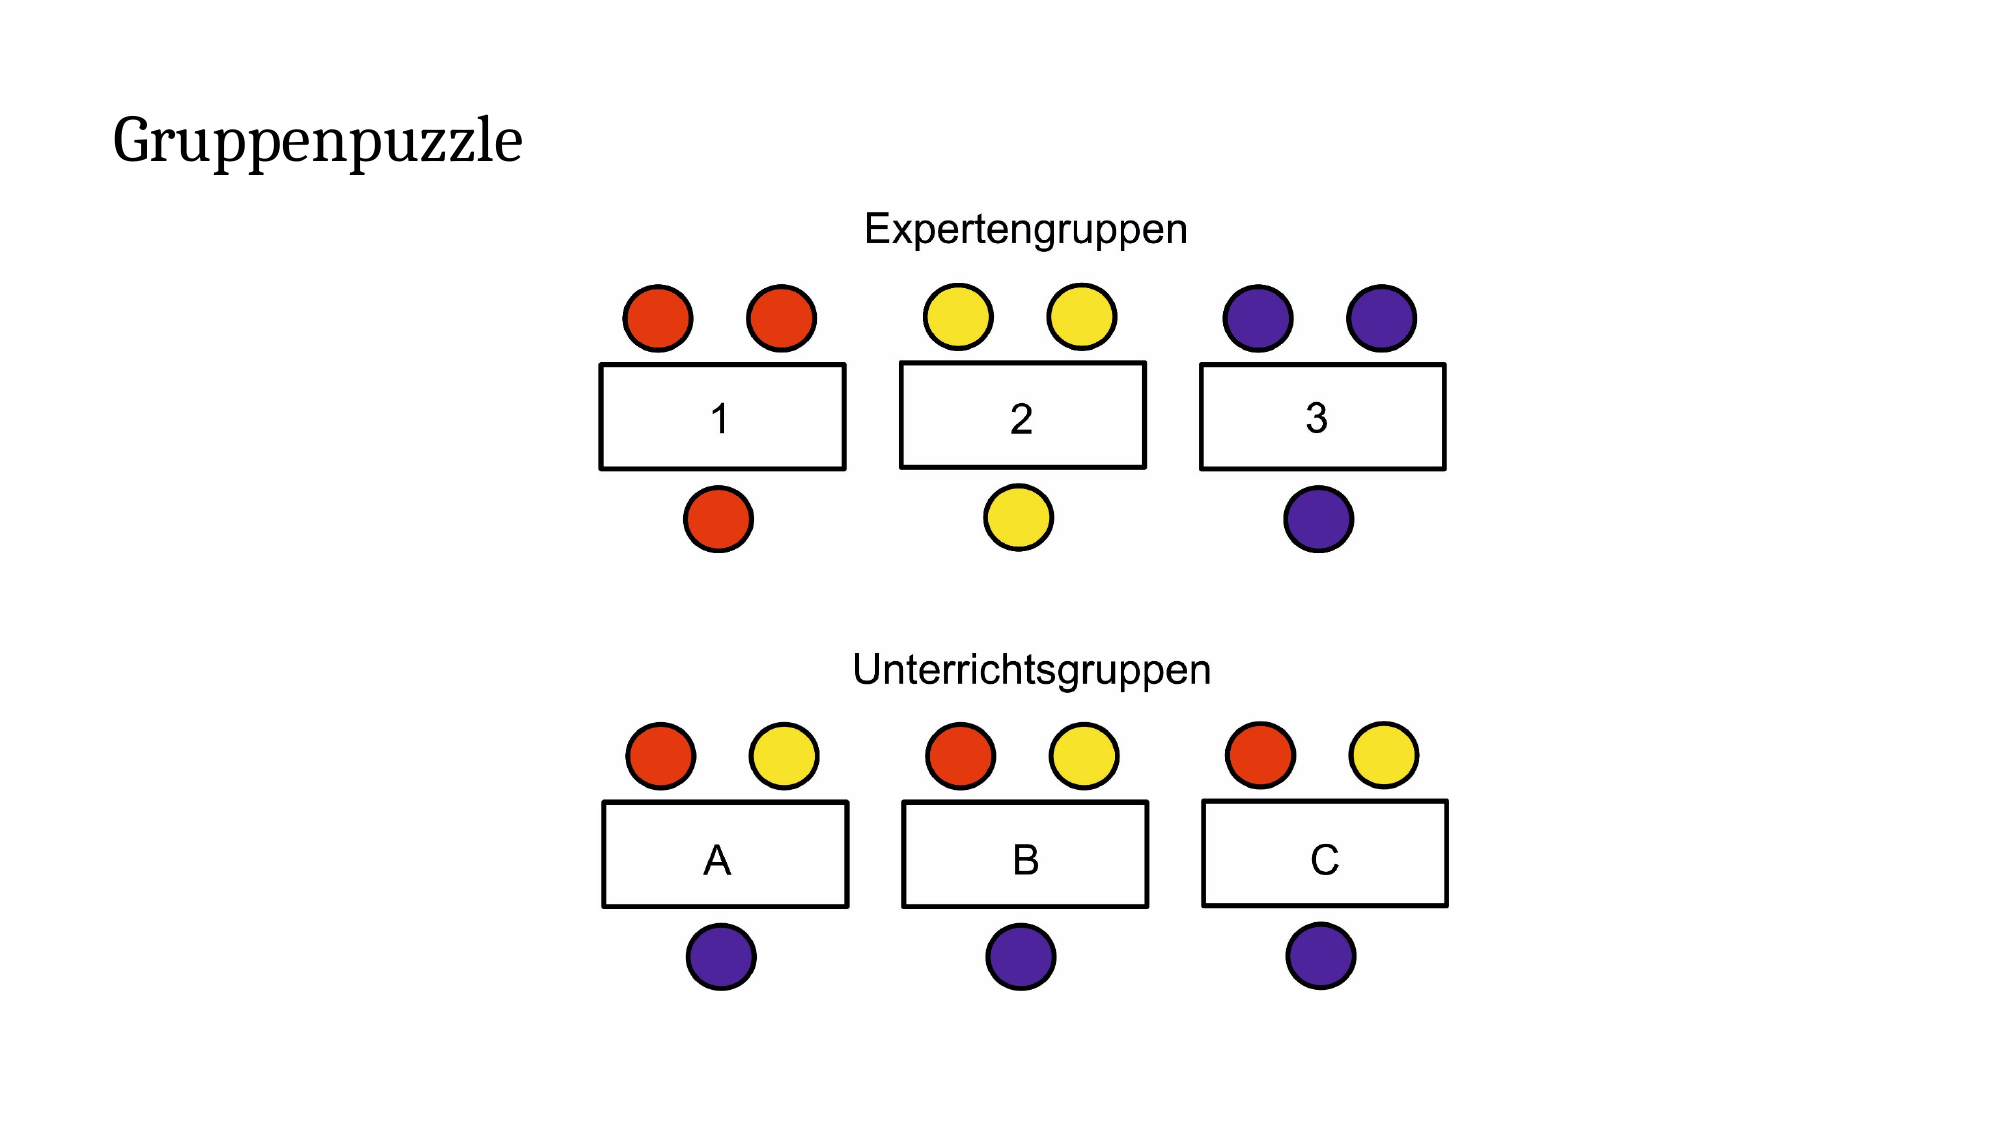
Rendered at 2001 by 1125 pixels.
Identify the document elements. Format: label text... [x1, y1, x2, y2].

text_box Gruppenpuzzle [98, 86, 1449, 182]
picture [598, 212, 1449, 991]
